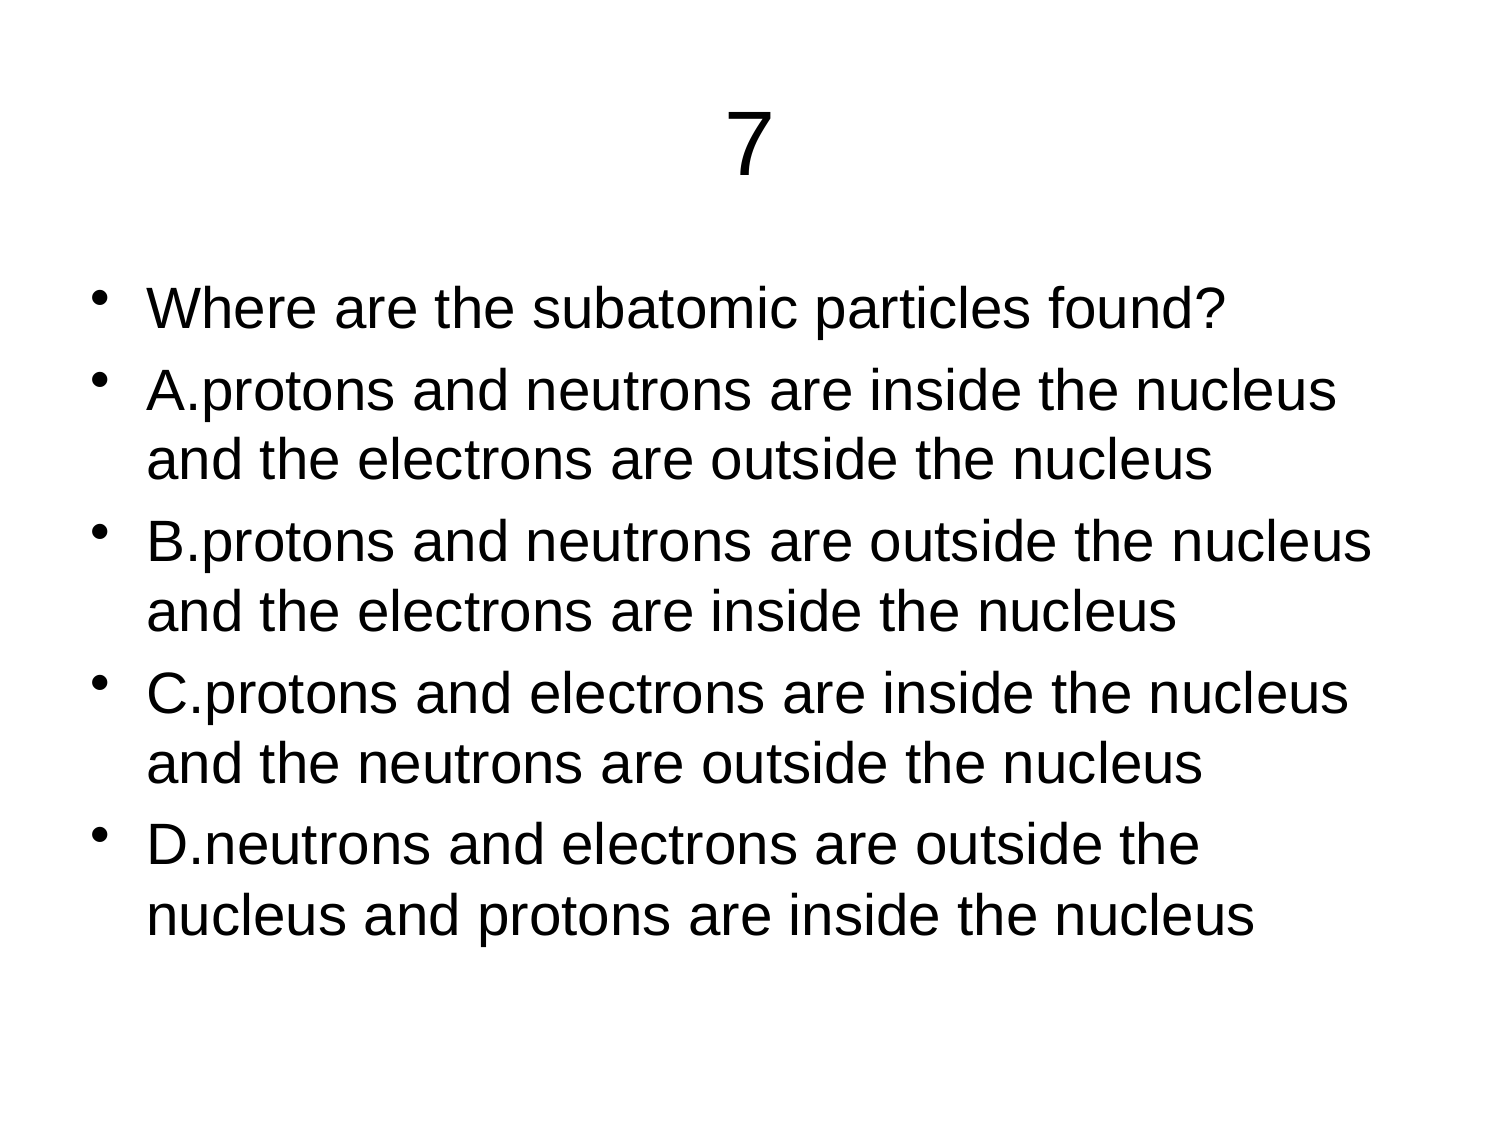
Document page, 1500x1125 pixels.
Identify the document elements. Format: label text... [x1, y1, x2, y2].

title 7 [74, 44, 1426, 233]
list Where are the subatomic particles found? A.protons and neutrons are inside the nucleus and the electrons are outside the nucleus B.protons and neutrons are outside the nucleus and the electrons are inside the nucleus C.protons and electrons are inside the nucleus and the neutrons are outside the nucleus D.neutrons and electrons are outside the nucleus and protons are inside the nucleus [74, 262, 1426, 1006]
